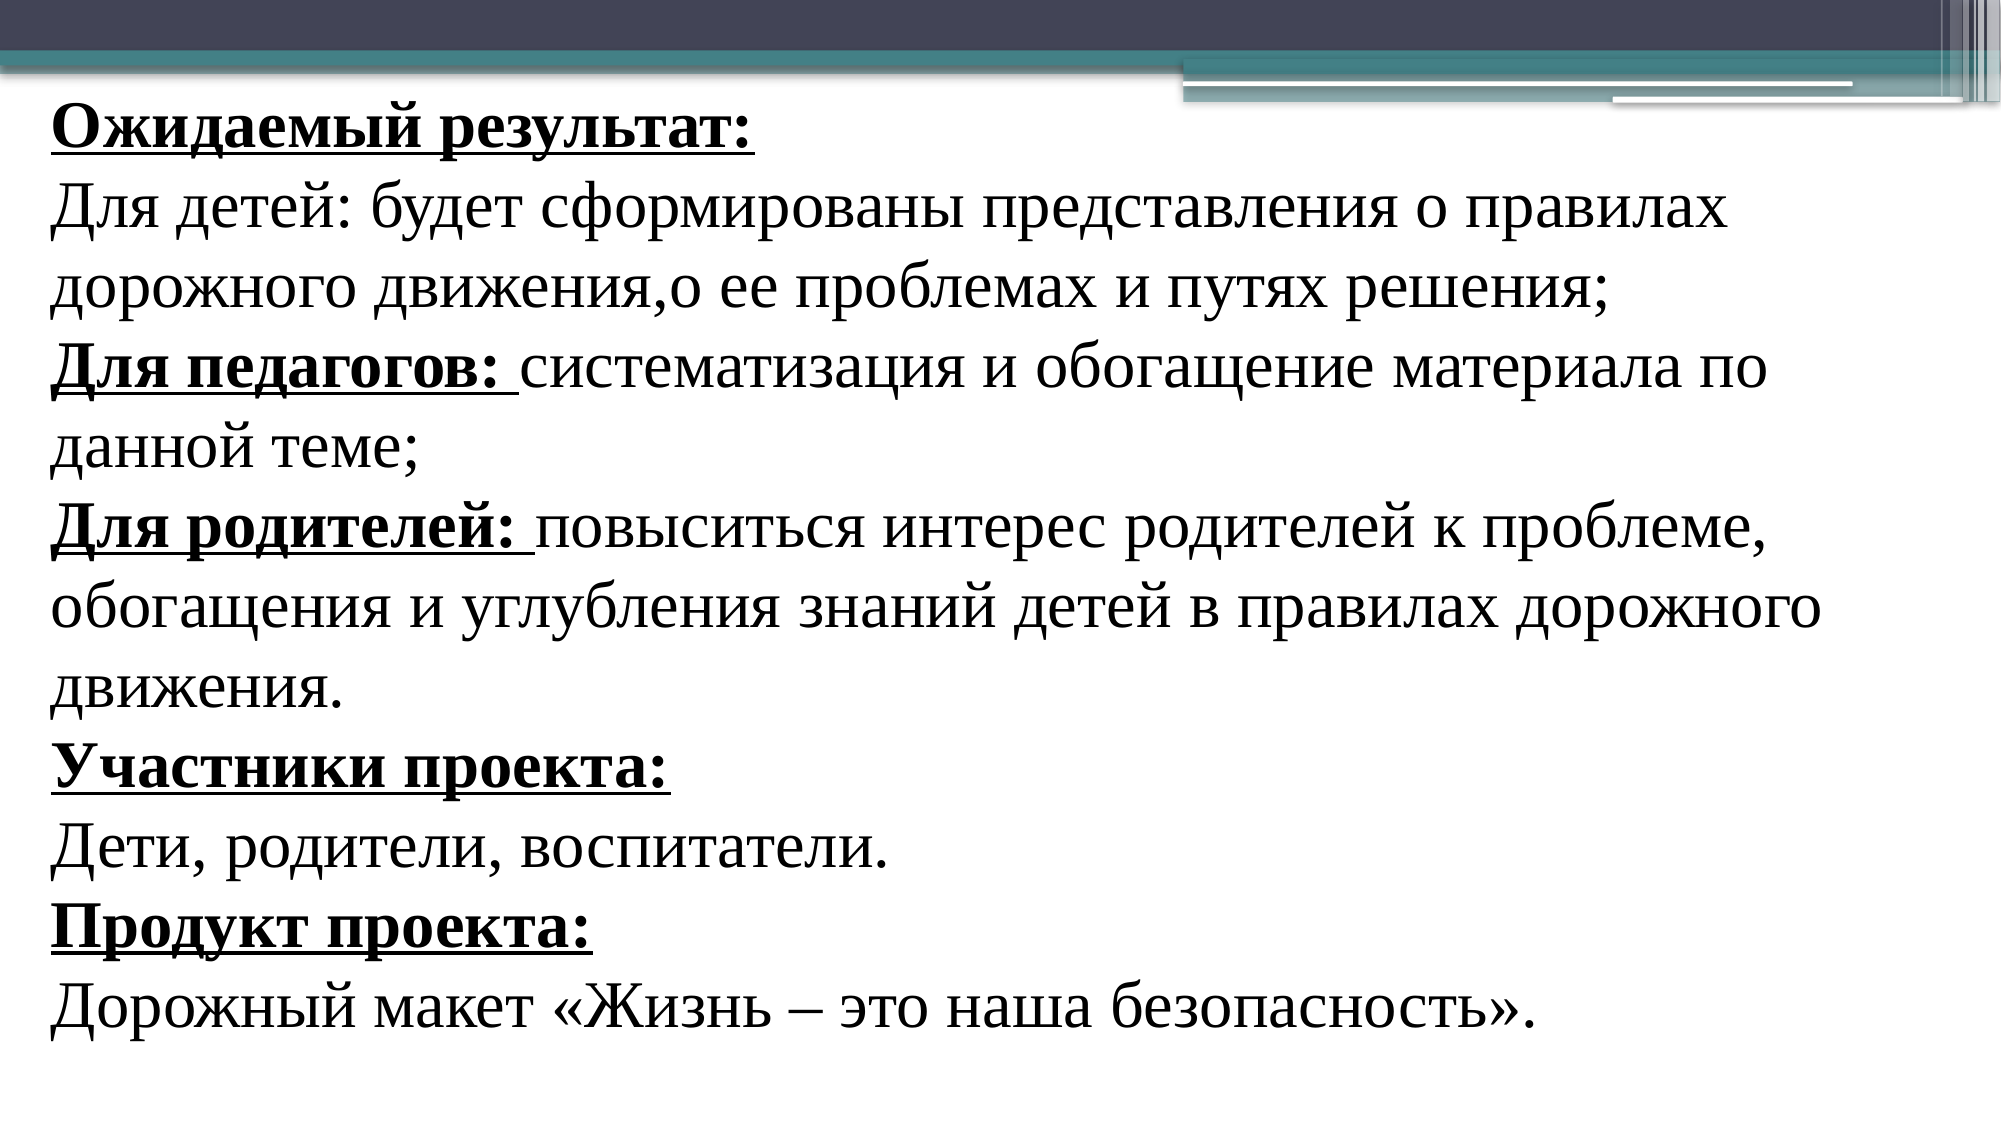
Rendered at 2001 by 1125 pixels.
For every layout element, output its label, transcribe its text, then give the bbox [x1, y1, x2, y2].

text_box Ожидаемый результат: Для детей: будет сформированы представления о правилах дорожного движения,о ее проблемах и путях решения; Для педагогов: систематизация и обогащение материала по данной теме; Для родителей: повыситься интерес родителей к проблеме, обогащения и углубления знаний детей в правилах дорожного движения. Участники проекта: Дети, родители, воспитатели. Продукт проекта: Дорожный макет «Жизнь – это наша безопасность». [36, 73, 1876, 1049]
